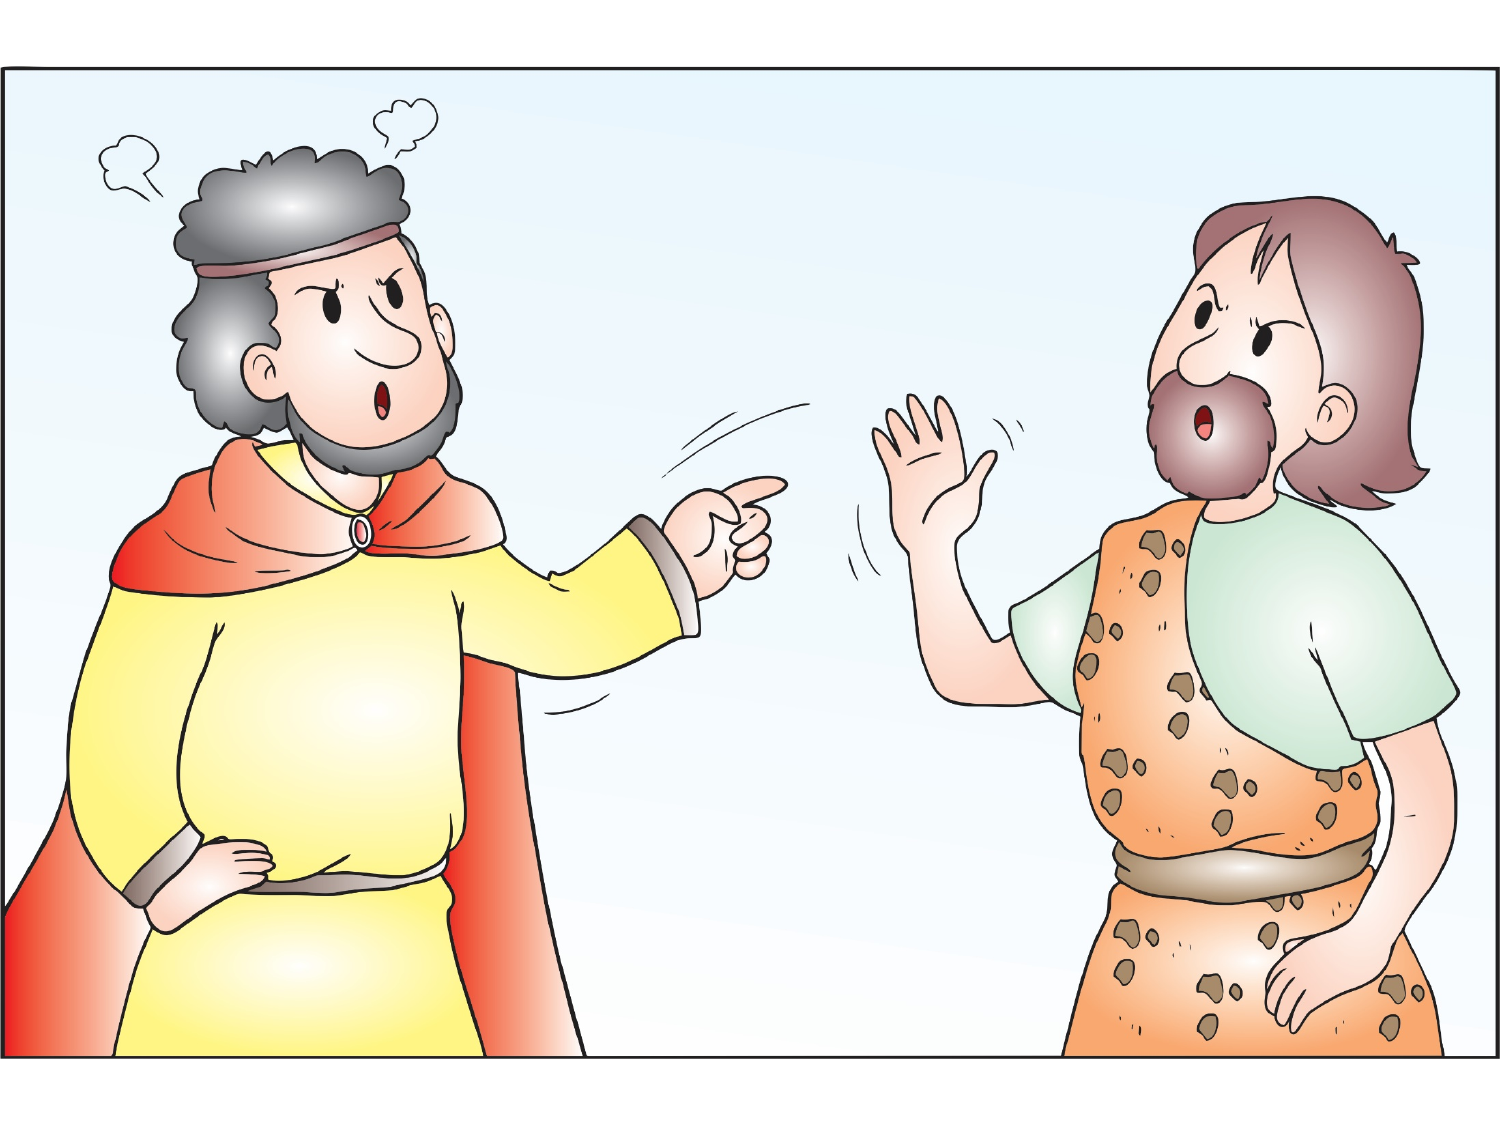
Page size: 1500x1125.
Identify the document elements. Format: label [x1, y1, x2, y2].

picture [0, 66, 1500, 1059]
